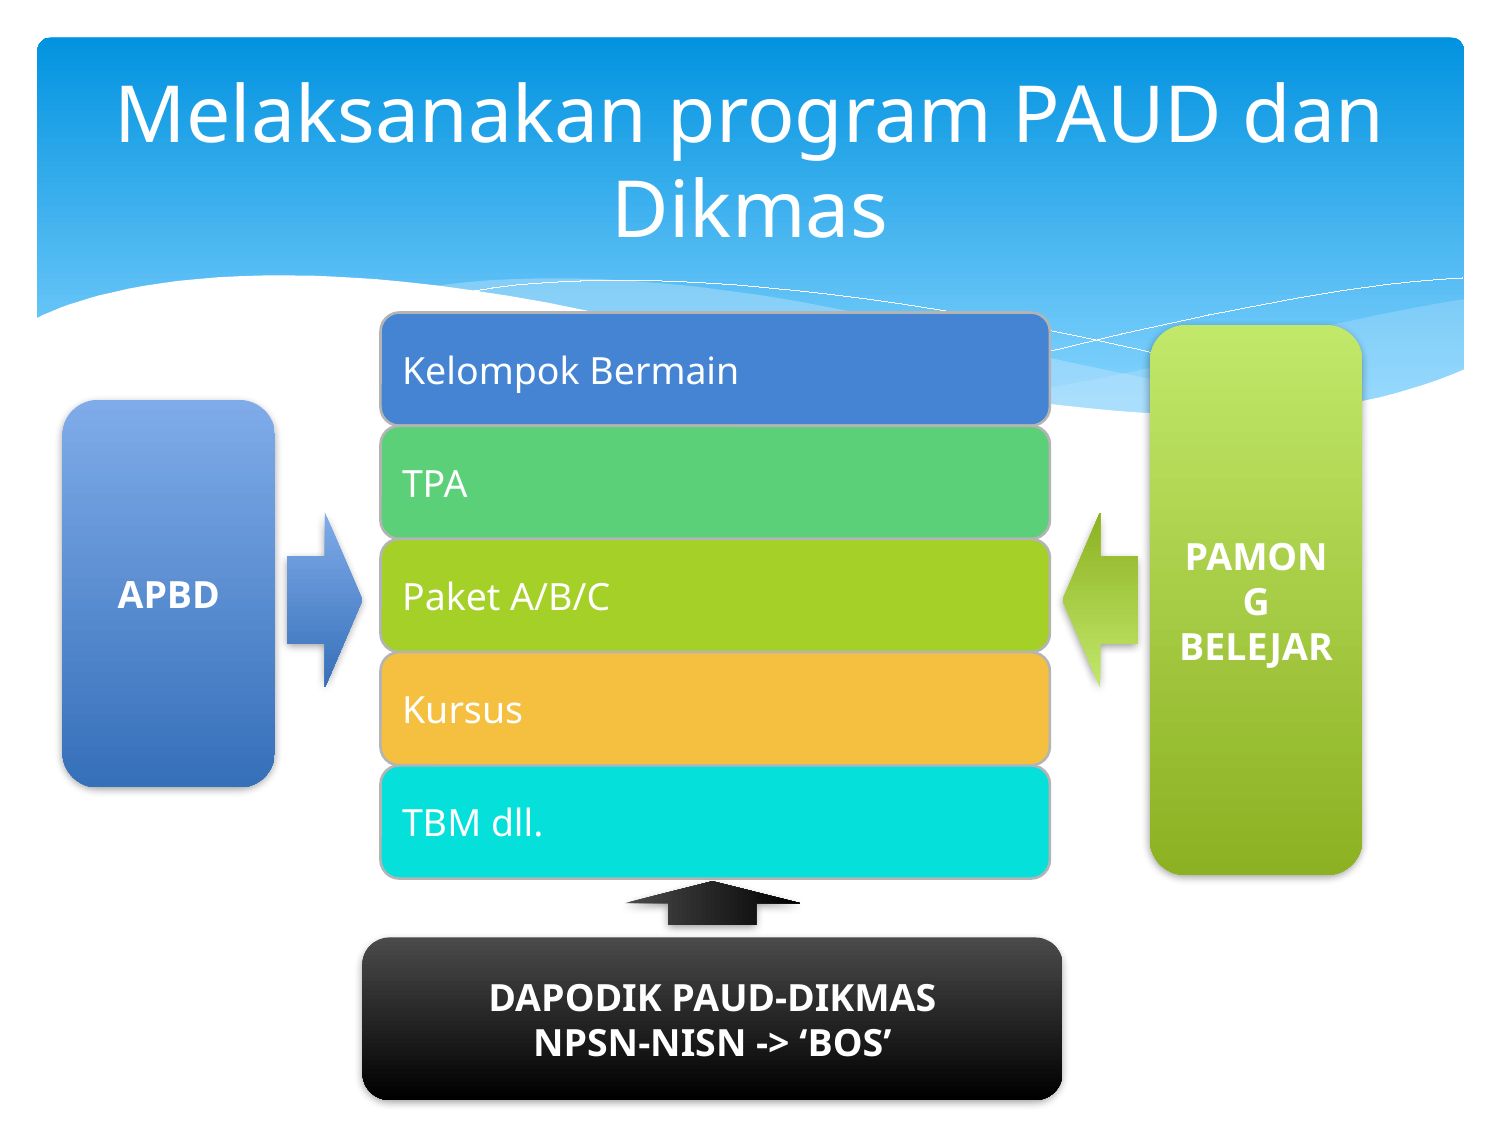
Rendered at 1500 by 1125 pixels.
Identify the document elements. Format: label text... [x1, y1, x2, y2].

text_box [624, 888, 800, 925]
title Melaksanakan program PAUD dan Dikmas [75, 55, 1425, 261]
text_box [1062, 512, 1138, 688]
text_box DAPODIK PAUD-DIKMAS NPSN-NISN -> ‘BOS’ [362, 937, 1063, 1100]
text_box PAMONG BELEJAR [1149, 324, 1363, 875]
text_box [287, 512, 363, 688]
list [380, 312, 1051, 879]
text_box APBD [62, 399, 275, 788]
